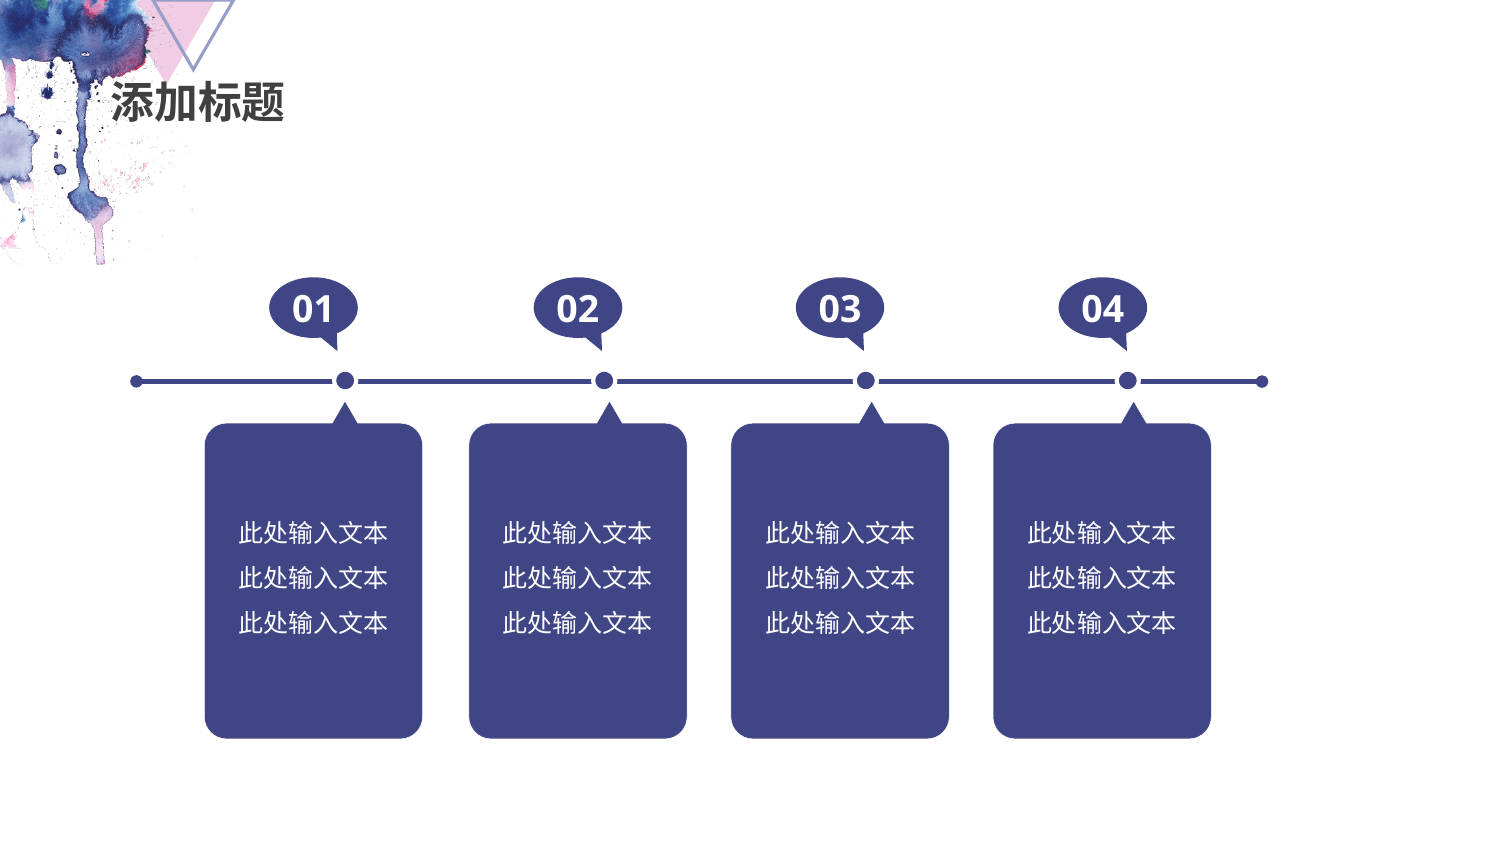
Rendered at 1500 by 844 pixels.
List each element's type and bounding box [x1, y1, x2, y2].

text_box [130, 375, 204, 388]
text_box [1212, 375, 1269, 388]
text_box [468, 277, 688, 739]
text_box [730, 277, 950, 739]
text_box [204, 277, 423, 739]
text_box [0, 0, 443, 278]
text_box [992, 277, 1212, 739]
